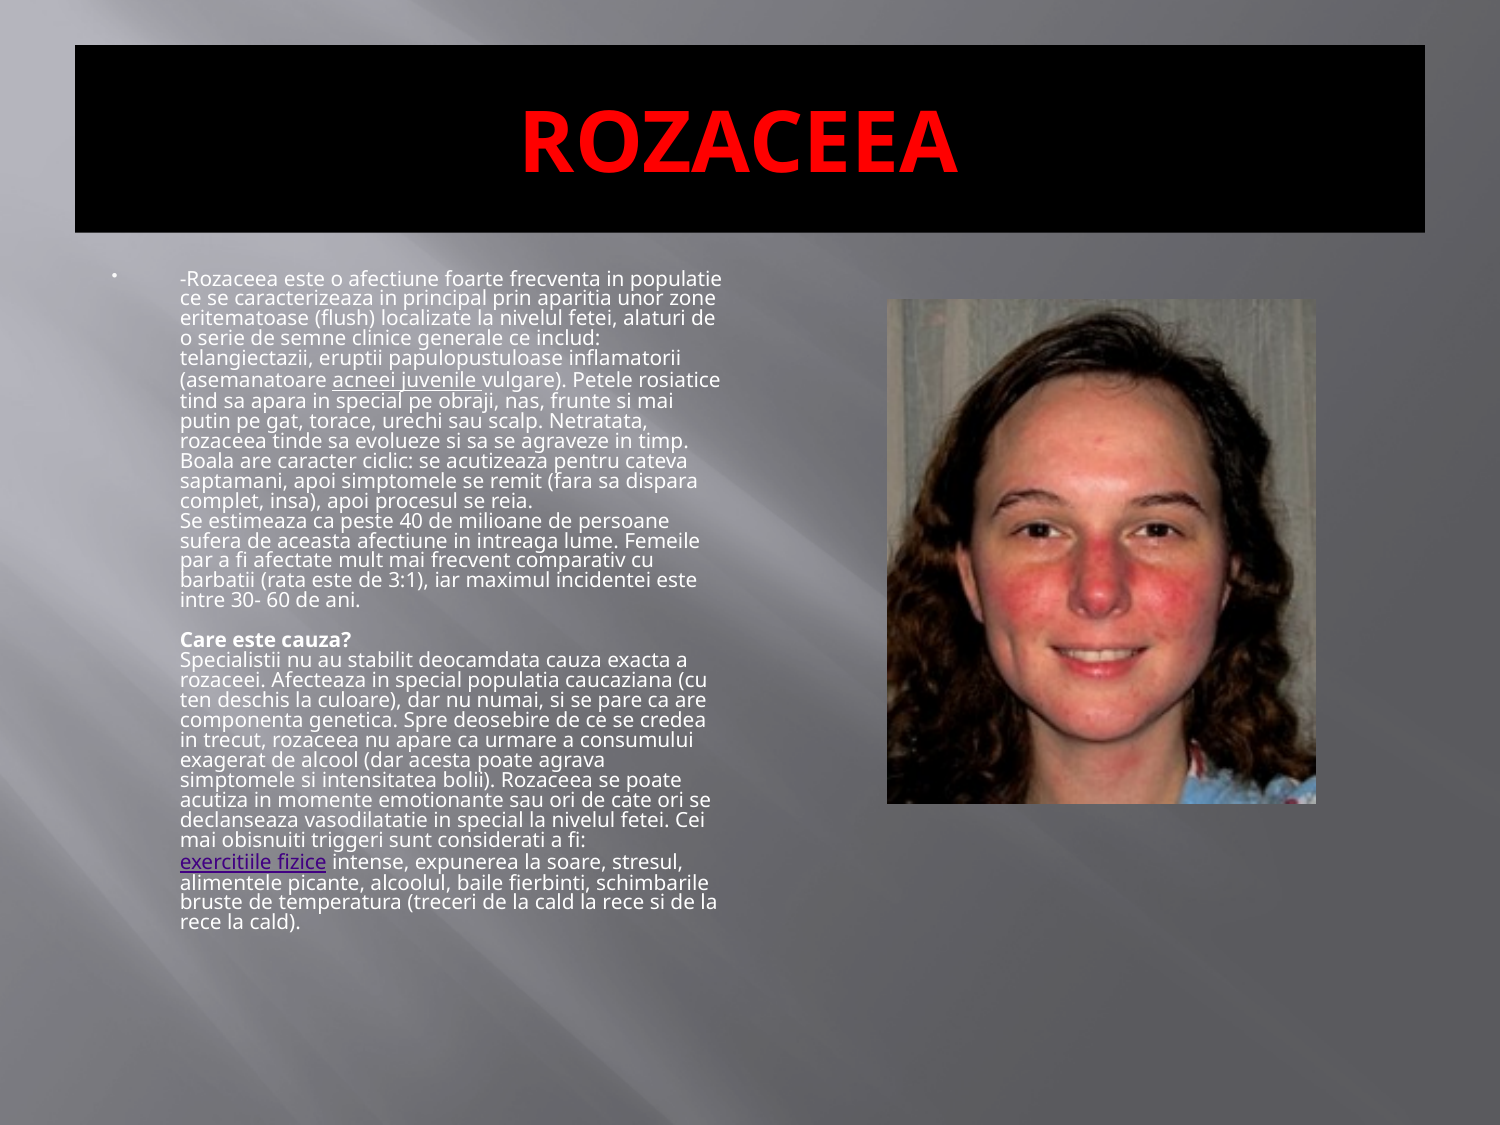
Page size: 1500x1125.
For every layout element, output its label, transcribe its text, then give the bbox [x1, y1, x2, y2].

list -Rozaceea este o afectiune foarte frecventa in populatie ce se caracterizeaza in principal prin aparitia unor zone eritematoase (flush) localizate la nivelul fetei, alaturi de o serie de semne clinice generale ce includ: telangiectazii, eruptii papulopustuloase inflamatorii (asemanatoare acneei juvenile vulgare). Petele rosiatice tind sa apara in special pe obraji, nas, frunte si mai putin pe gat, torace, urechi sau scalp. Netratata, rozaceea tinde sa evolueze si sa se agraveze in timp. Boala are caracter ciclic: se acutizeaza pentru cateva saptamani, apoi simptomele se remit (fara sa dispara complet, insa), apoi procesul se reia. Se estimeaza ca peste 40 de milioane de persoane sufera de aceasta afectiune in intreaga lume. Femeile par a fi afectate mult mai frecvent comparativ cu barbatii (rata este de 3:1), iar maximul incidentei este intre 30- 60 de ani. Care este cauza? Specialistii nu au stabilit deocamdata cauza exacta a rozaceei. Afecteaza in special populatia caucaziana (cu ten deschis la culoare), dar nu numai, si se pare ca are componenta genetica. Spre deosebire de ce se credea in trecut, rozaceea nu apare ca urmare a consumului exagerat de alcool (dar acesta poate agrava simptomele si intensitatea bolii). Rozaceea se poate acutiza in momente emotionante sau ori de cate ori se declanseaza vasodilatatie in special la nivelul fetei. Cei mai obisnuiti triggeri sunt considerati a fi: exercitiile fizice intense, expunerea la soare, stresul, alimentele picante, alcoolul, baile fierbinti, schimbarile bruste de temperatura (treceri de la cald la rece si de la rece la cald). [74, 262, 738, 1006]
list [887, 299, 1316, 804]
title ROZACEEA [75, 45, 1425, 233]
